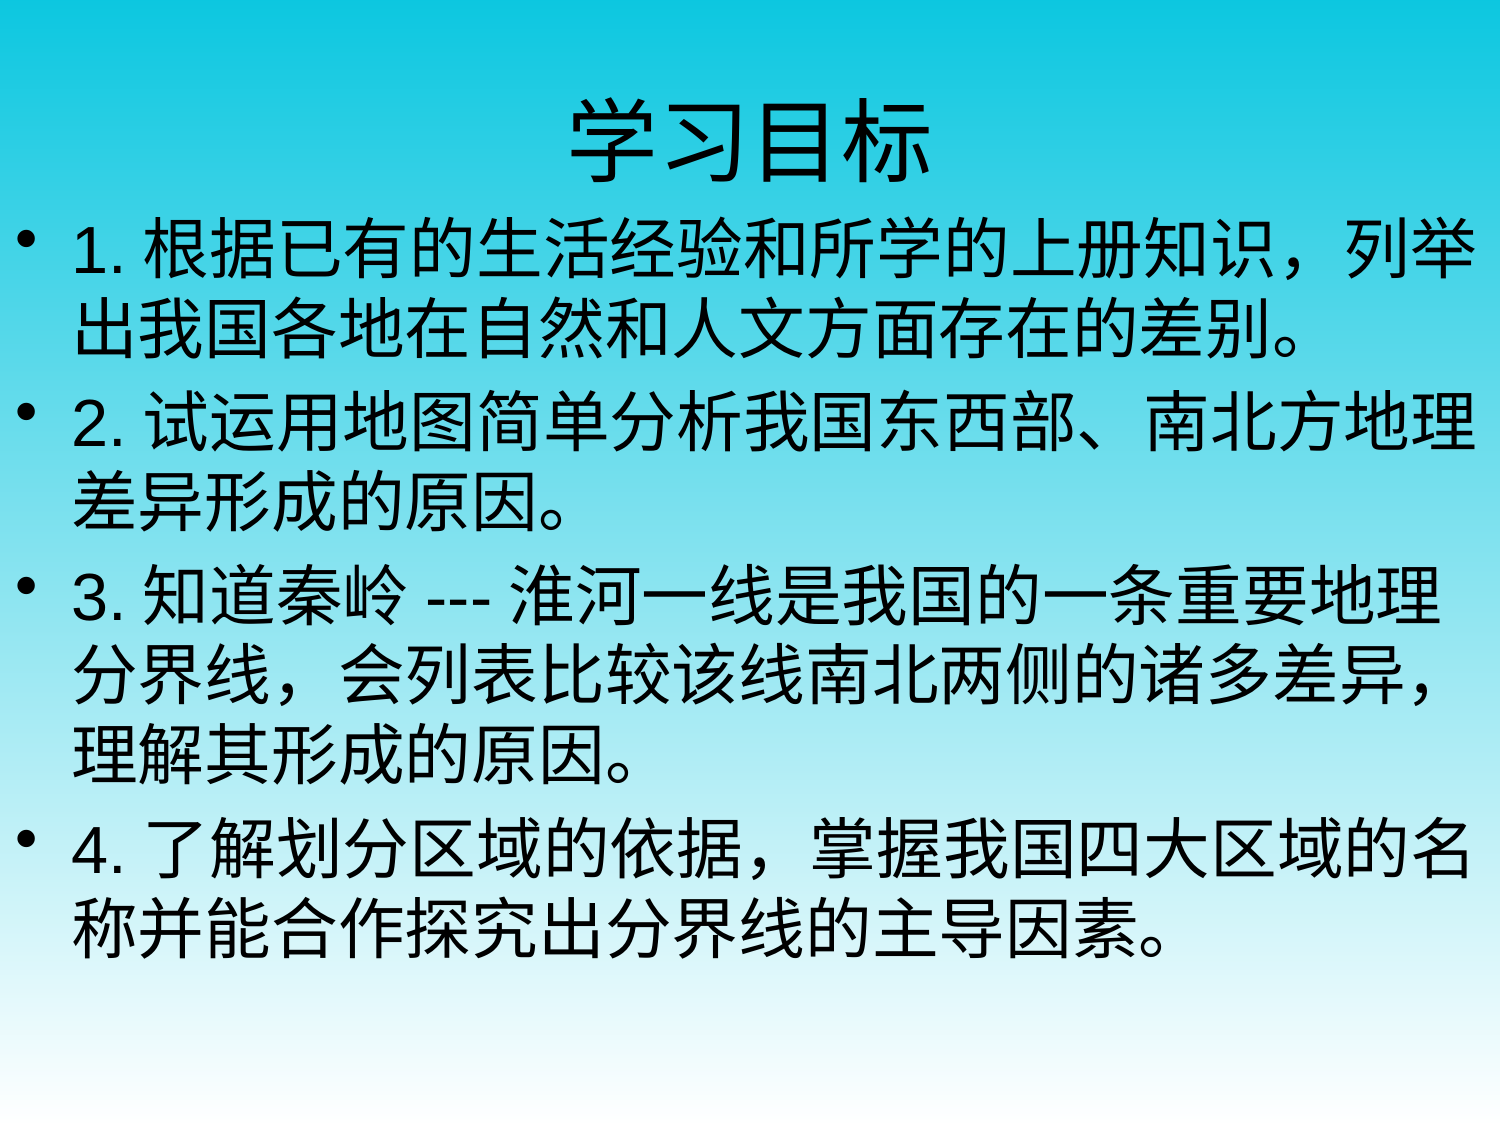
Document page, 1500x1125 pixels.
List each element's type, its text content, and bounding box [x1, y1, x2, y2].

title 学习目标 [74, 44, 1426, 198]
list 1.根据已有的生活经验和所学的上册知识，列举出我国各地在自然和人文方面存在的差别。 2.试运用地图简单分析我国东西部、南北方地理差异形成的原因。 3.知道秦岭---淮河一线是我国的一条重要地理分界线，会列表比较该线南北两侧的诸多差异，理解其形成的原因。 4.了解划分区域的依据，掌握我国四大区域的名称并能合作探究出分界线的主导因素。 [0, 198, 1500, 1006]
